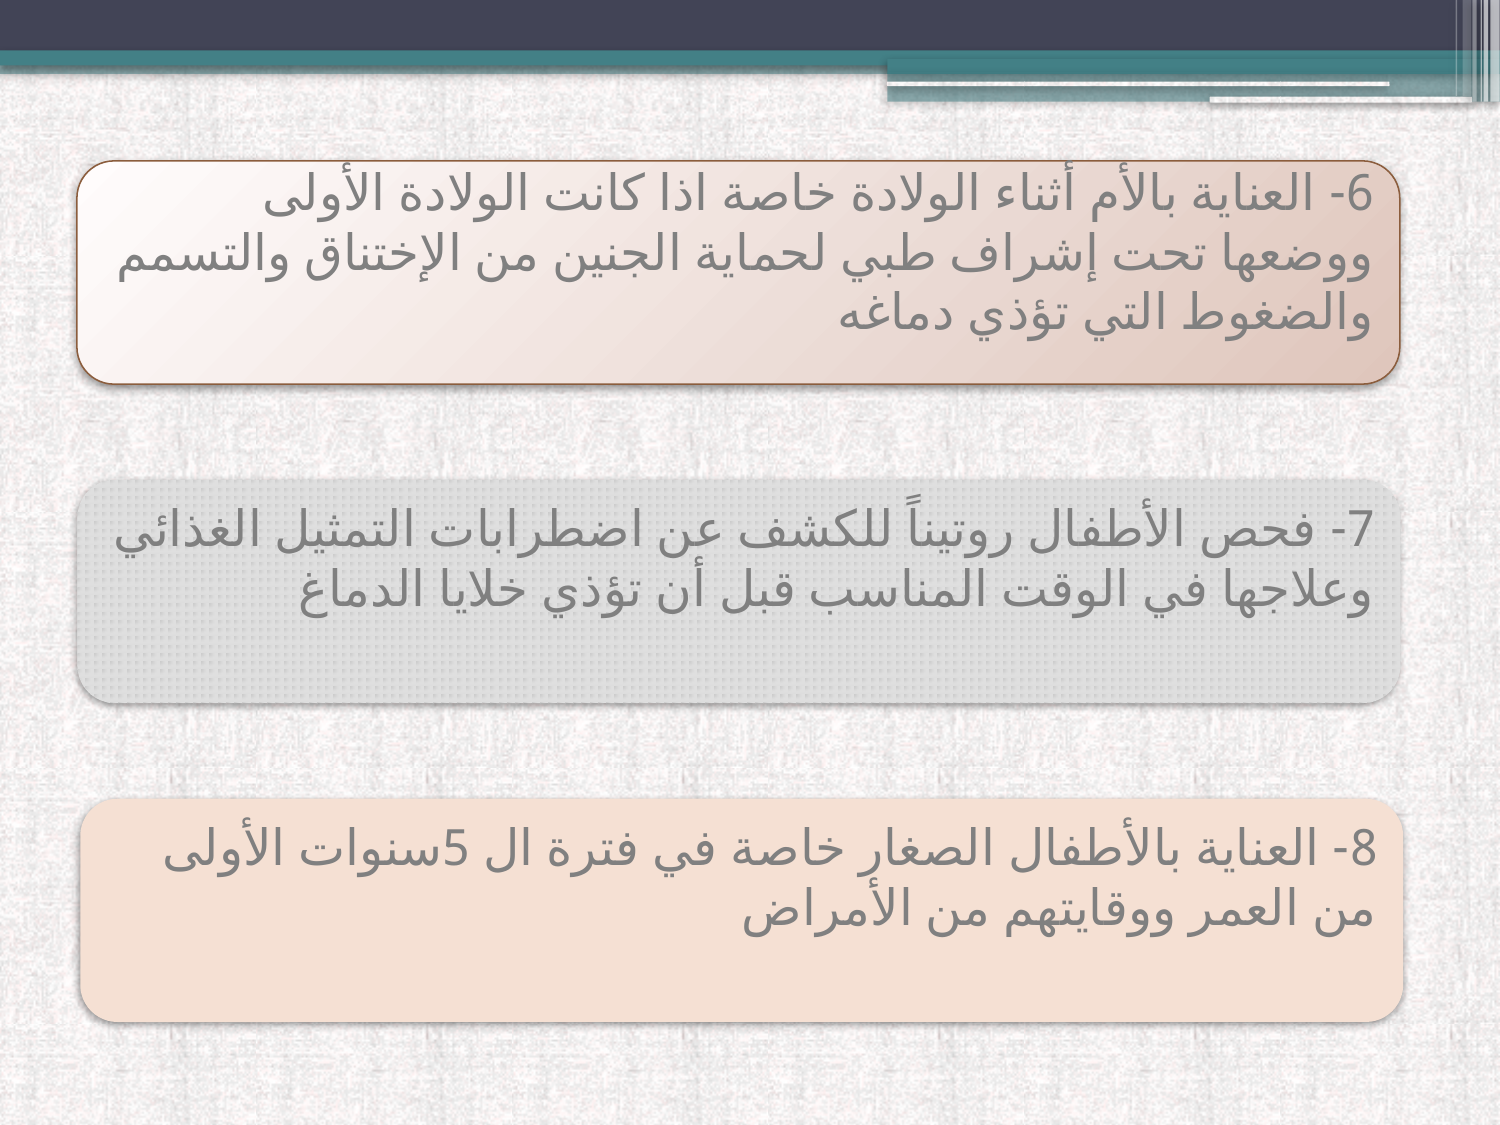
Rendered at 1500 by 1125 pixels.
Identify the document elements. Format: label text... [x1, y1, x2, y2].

picture [0, 74, 1500, 1125]
text_box 6- العناية بالأم أثناء الولادة خاصة اذا كانت الولادة الأولى ووضعها تحت إشراف طبي لحماية الجنين من الإختناق والتسمم والضغوط التي تؤذي دماغه [76, 160, 1401, 385]
text_box 8- العناية بالأطفال الصغار خاصة في فترة ال 5سنوات الأولى من العمر ووقايتهم من الأمراض [80, 798, 1404, 1023]
text_box 7- فحص الأطفال روتيناً للكشف عن اضطرابات التمثيل الغذائي وعلاجها في الوقت المناسب قبل أن تؤذي خلايا الدماغ [77, 479, 1401, 704]
